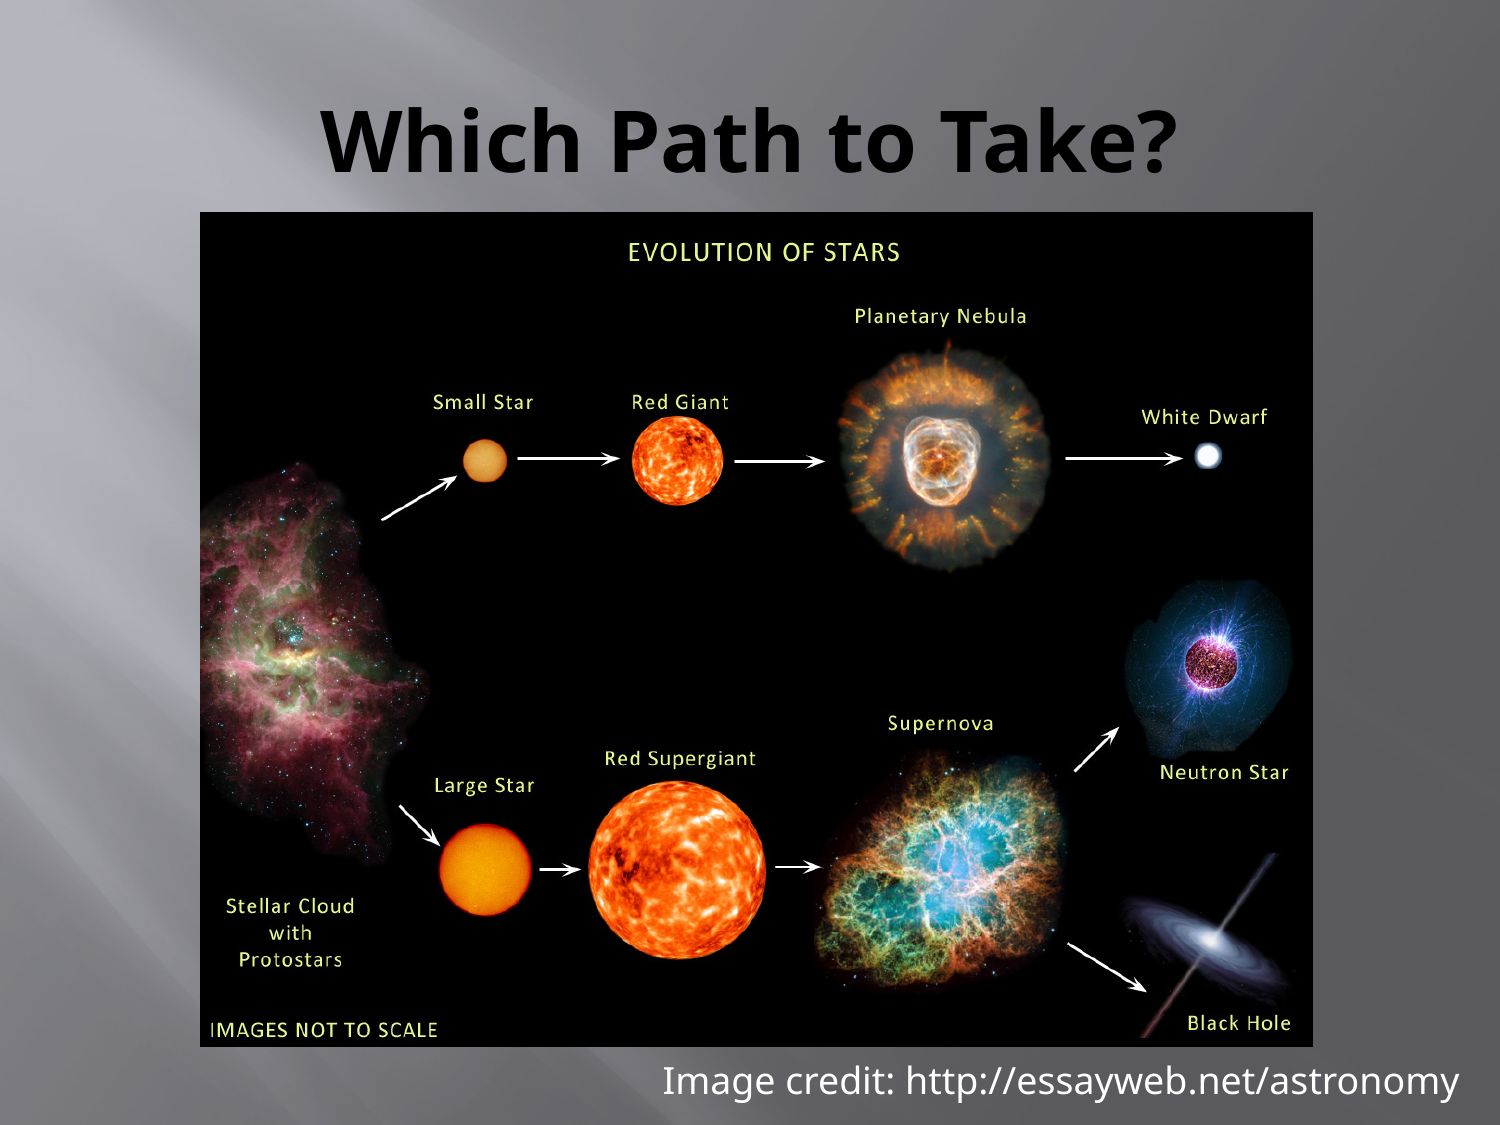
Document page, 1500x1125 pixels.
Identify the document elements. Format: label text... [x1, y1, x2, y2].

picture [199, 212, 1313, 1048]
text_box Image credit: http://essayweb.net/astronomy [637, 1049, 1475, 1110]
title Which Path to Take? [75, 45, 1425, 233]
